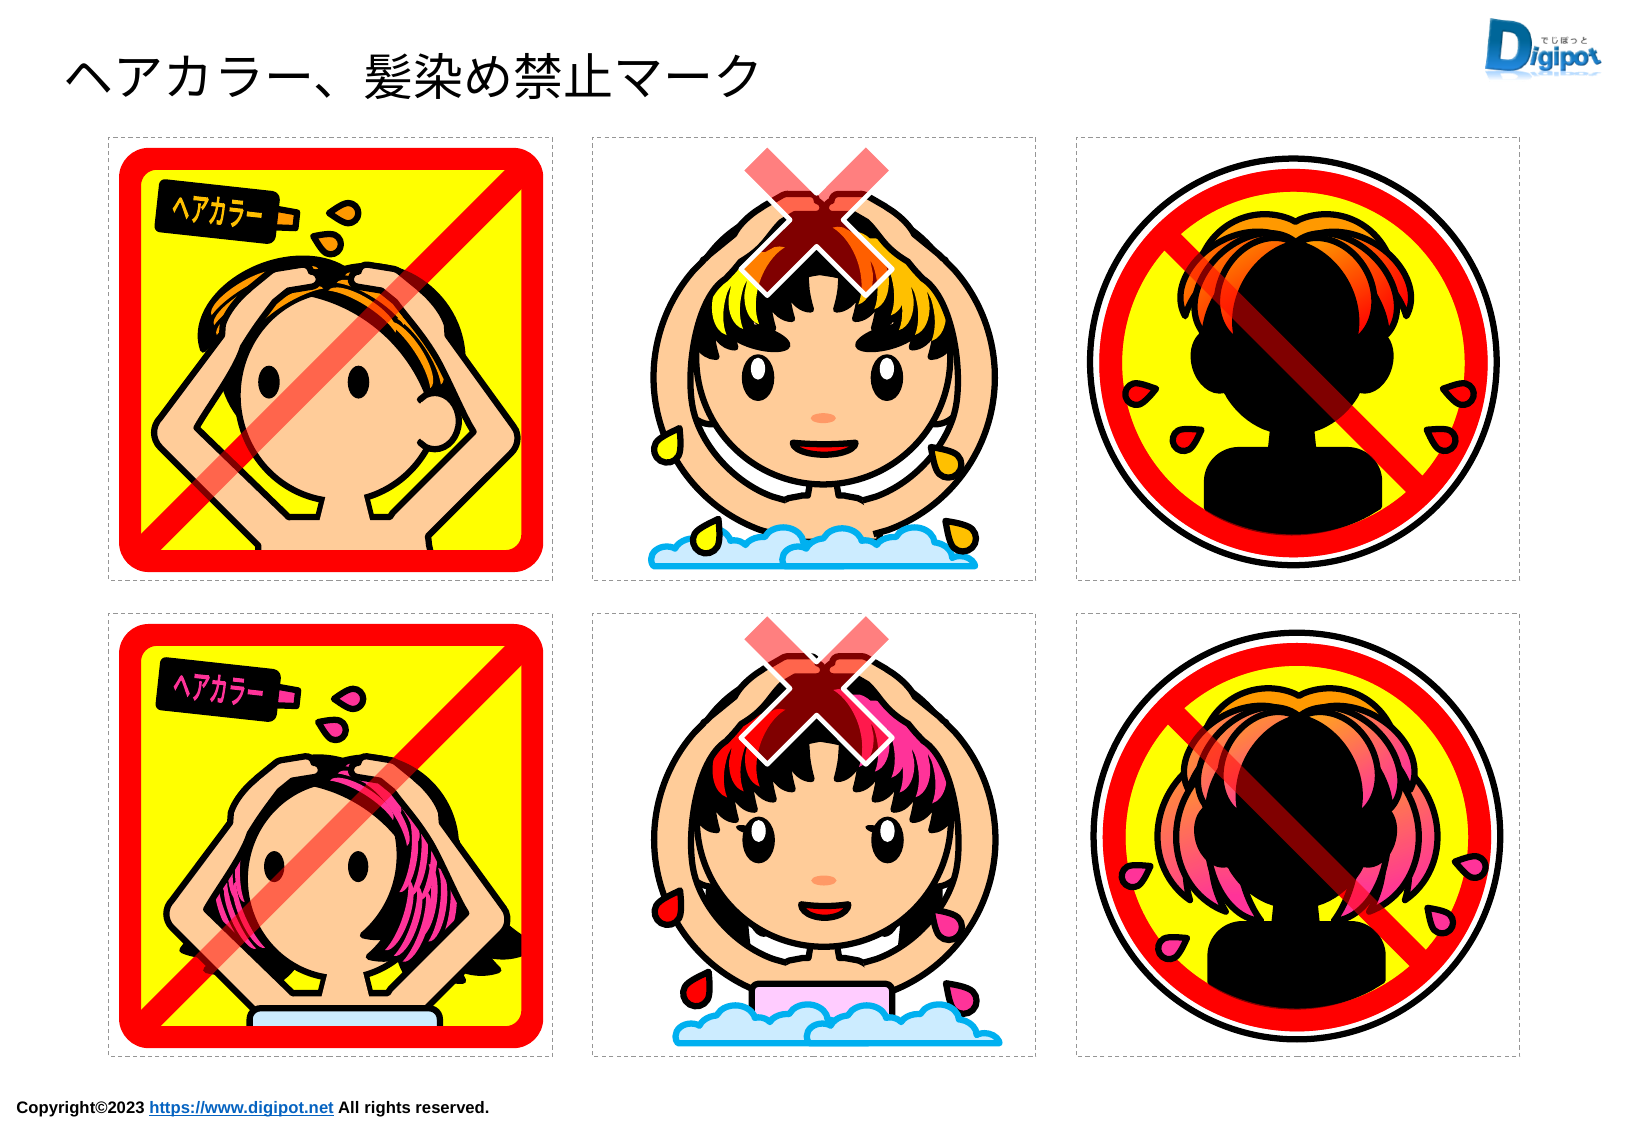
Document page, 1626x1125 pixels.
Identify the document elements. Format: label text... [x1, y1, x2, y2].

picture [1485, 18, 1602, 82]
text_box [740, 612, 893, 669]
text_box ヘアカラー、髪染め禁止マーク [49, 38, 779, 113]
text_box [1090, 158, 1497, 566]
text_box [644, 669, 1006, 1044]
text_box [1093, 632, 1501, 1040]
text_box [119, 147, 544, 573]
text_box [740, 144, 893, 207]
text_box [119, 623, 544, 1049]
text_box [643, 207, 1005, 567]
